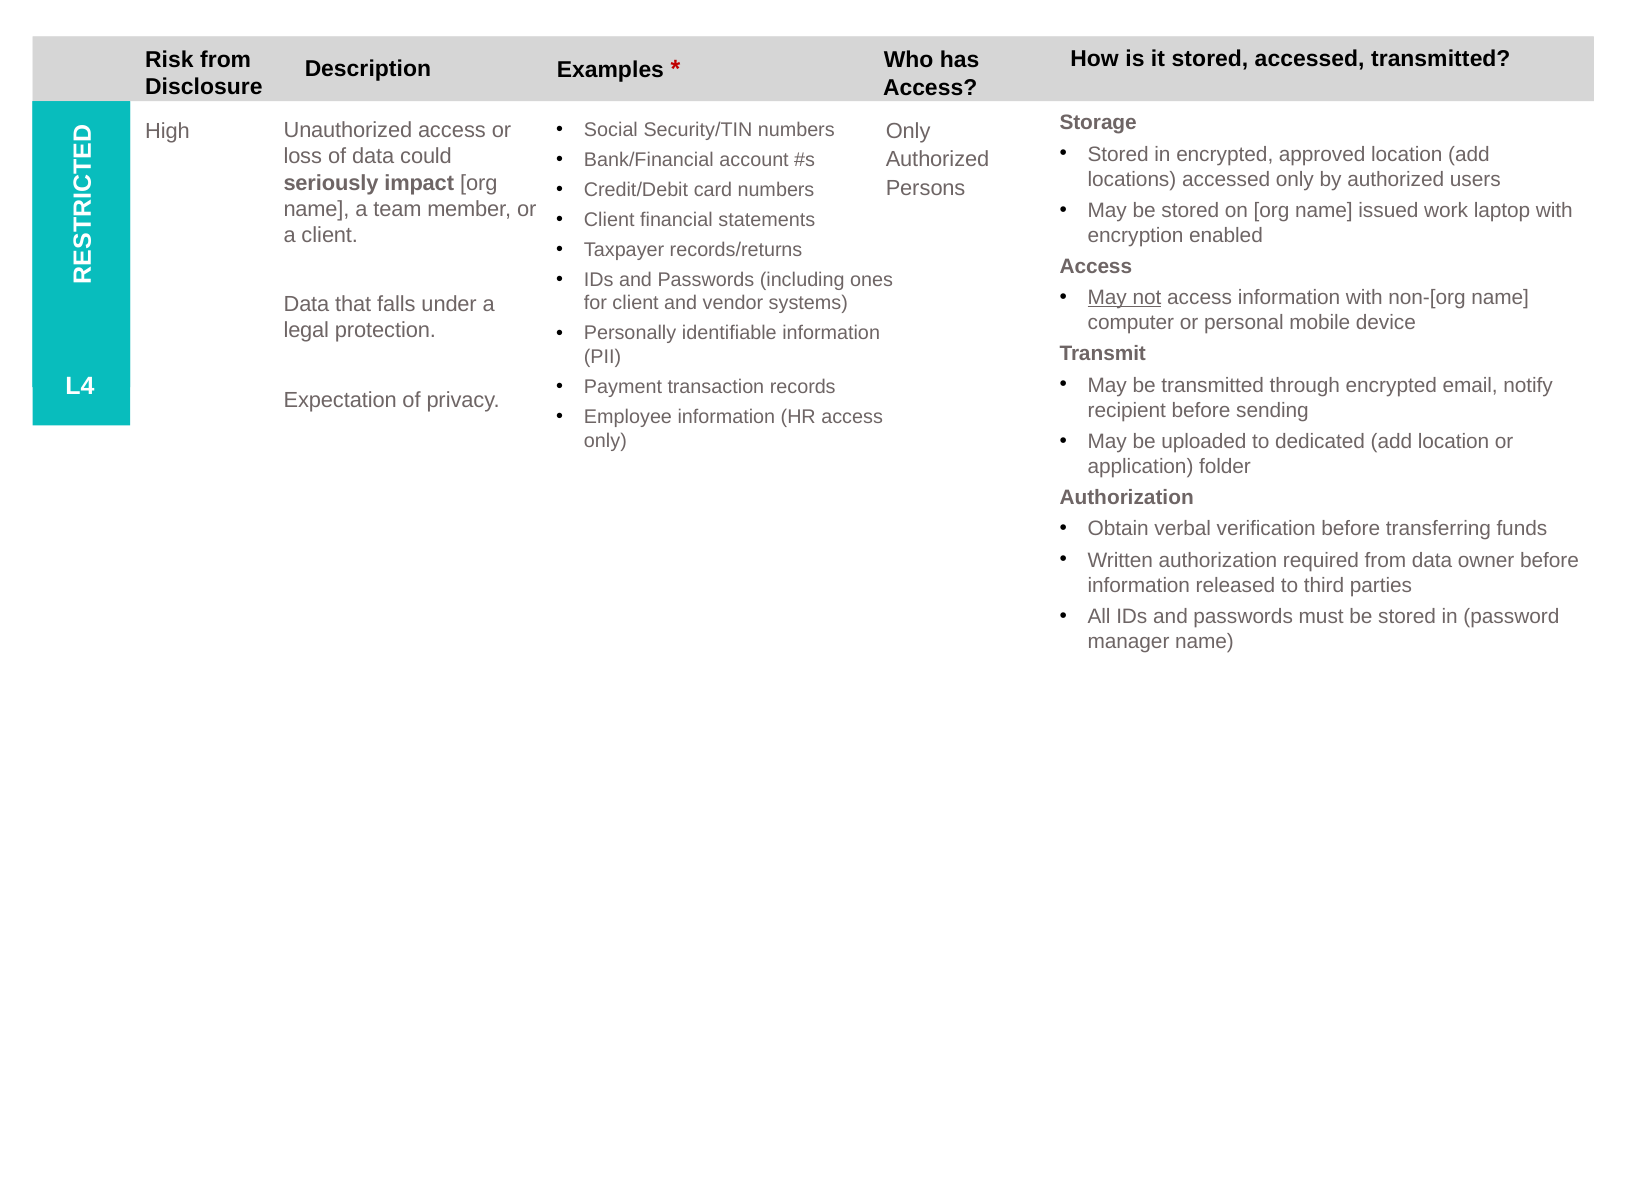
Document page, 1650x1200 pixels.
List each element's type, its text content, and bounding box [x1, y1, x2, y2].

text_box Who has Access? [861, 35, 1024, 108]
text_box Only Authorized Persons [870, 109, 1044, 207]
text_box [30, 99, 132, 427]
text_box Social Security/TIN numbers Bank/Financial account #s Credit/Debit card numbers Client financial statements Taxpayer records/returns IDs and Passwords (including ones for client and vendor systems) Personally identifiable information (PII) Payment transaction records Employee information (HR access only) [540, 109, 921, 459]
text_box RESTRICTED [58, 109, 104, 346]
text_box Examples * [541, 44, 800, 90]
text_box High [130, 109, 268, 151]
text_box Risk from Disclosure [130, 36, 302, 107]
text_box Storage Stored in encrypted, approved location (add locations) accessed only by authorized users May be stored on [org name] issued work laptop with encryption enabled Access May not access information with non-[org name] computer or personal mobile device Transmit May be transmitted through encrypted email, notify recipient before sending May be uploaded to dedicated (add location or application) folder Authorization Obtain verbal verification before transferring funds Written authorization required from data owner before information released to third parties All IDs and passwords must be stored in (password manager name) [1044, 101, 1596, 660]
text_box Description [289, 45, 547, 108]
text_box Unauthorized access or loss of data could seriously impact [org name], a team member, or a client. Data that falls under a legal protection. Expectation of privacy. [268, 108, 555, 419]
text_box L4 [50, 362, 120, 407]
text_box [31, 35, 861, 103]
text_box [1024, 35, 1596, 103]
text_box How is it stored, accessed, transmitted? [1055, 36, 1595, 101]
